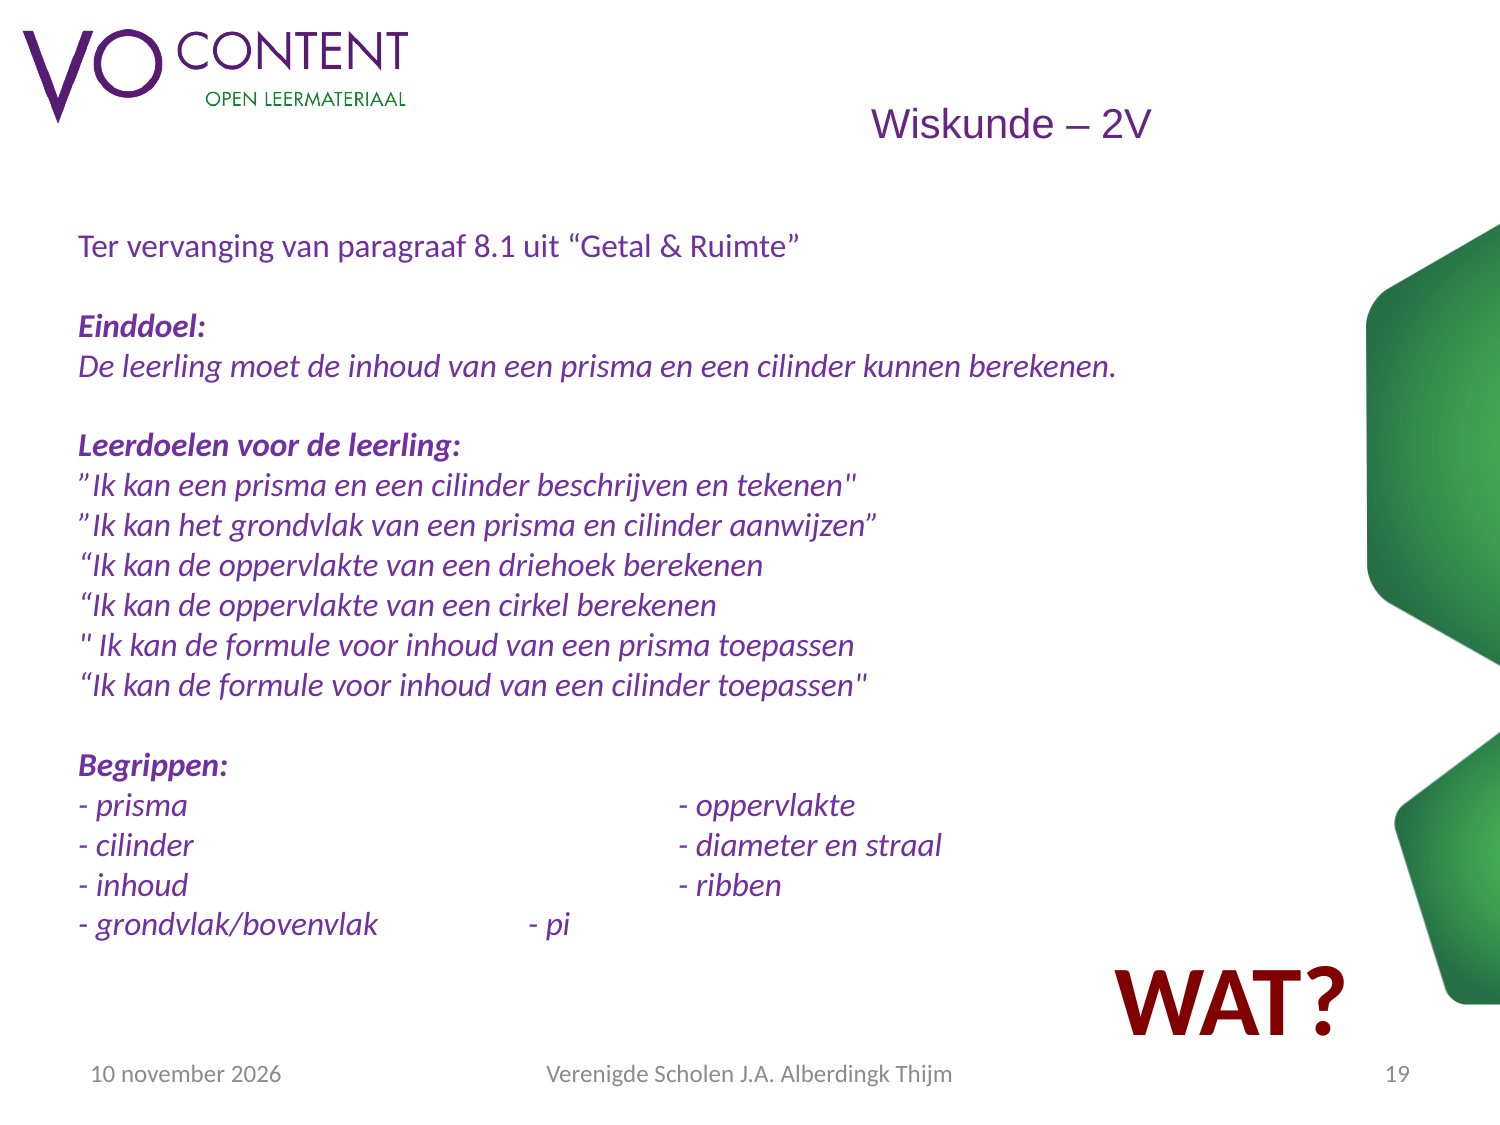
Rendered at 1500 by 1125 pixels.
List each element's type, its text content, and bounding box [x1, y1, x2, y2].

text_box WAT? [1099, 927, 1394, 1063]
text_box Ter vervanging van paragraaf 8.1 uit “Getal & Ruimte” Einddoel: De leerling moet de inhoud van een prisma en een cilinder kunnen berekenen. Leerdoelen voor de leerling: ”Ik kan een prisma en een cilinder beschrijven en tekenen" ”Ik kan het grondvlak van een prisma en cilinder aanwijzen” “Ik kan de oppervlakte van een driehoek berekenen “Ik kan de oppervlakte van een cirkel berekenen " Ik kan de formule voor inhoud van een prisma toepassen “Ik kan de formule voor inhoud van een cilinder toepassen" Begrippen: - prisma - oppervlakte - cilinder - diameter en straal - inhoud - ribben - grondvlak/bovenvlak - pi [63, 216, 1229, 995]
picture [22, 29, 408, 124]
footer Verenigde Scholen J.A. Alberdingk Thijm [512, 1042, 988, 1103]
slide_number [75, 1042, 425, 1103]
slide_number 19 [1074, 1042, 1425, 1103]
picture [1366, 222, 1500, 1005]
title Wiskunde – 2V [856, 84, 1294, 160]
